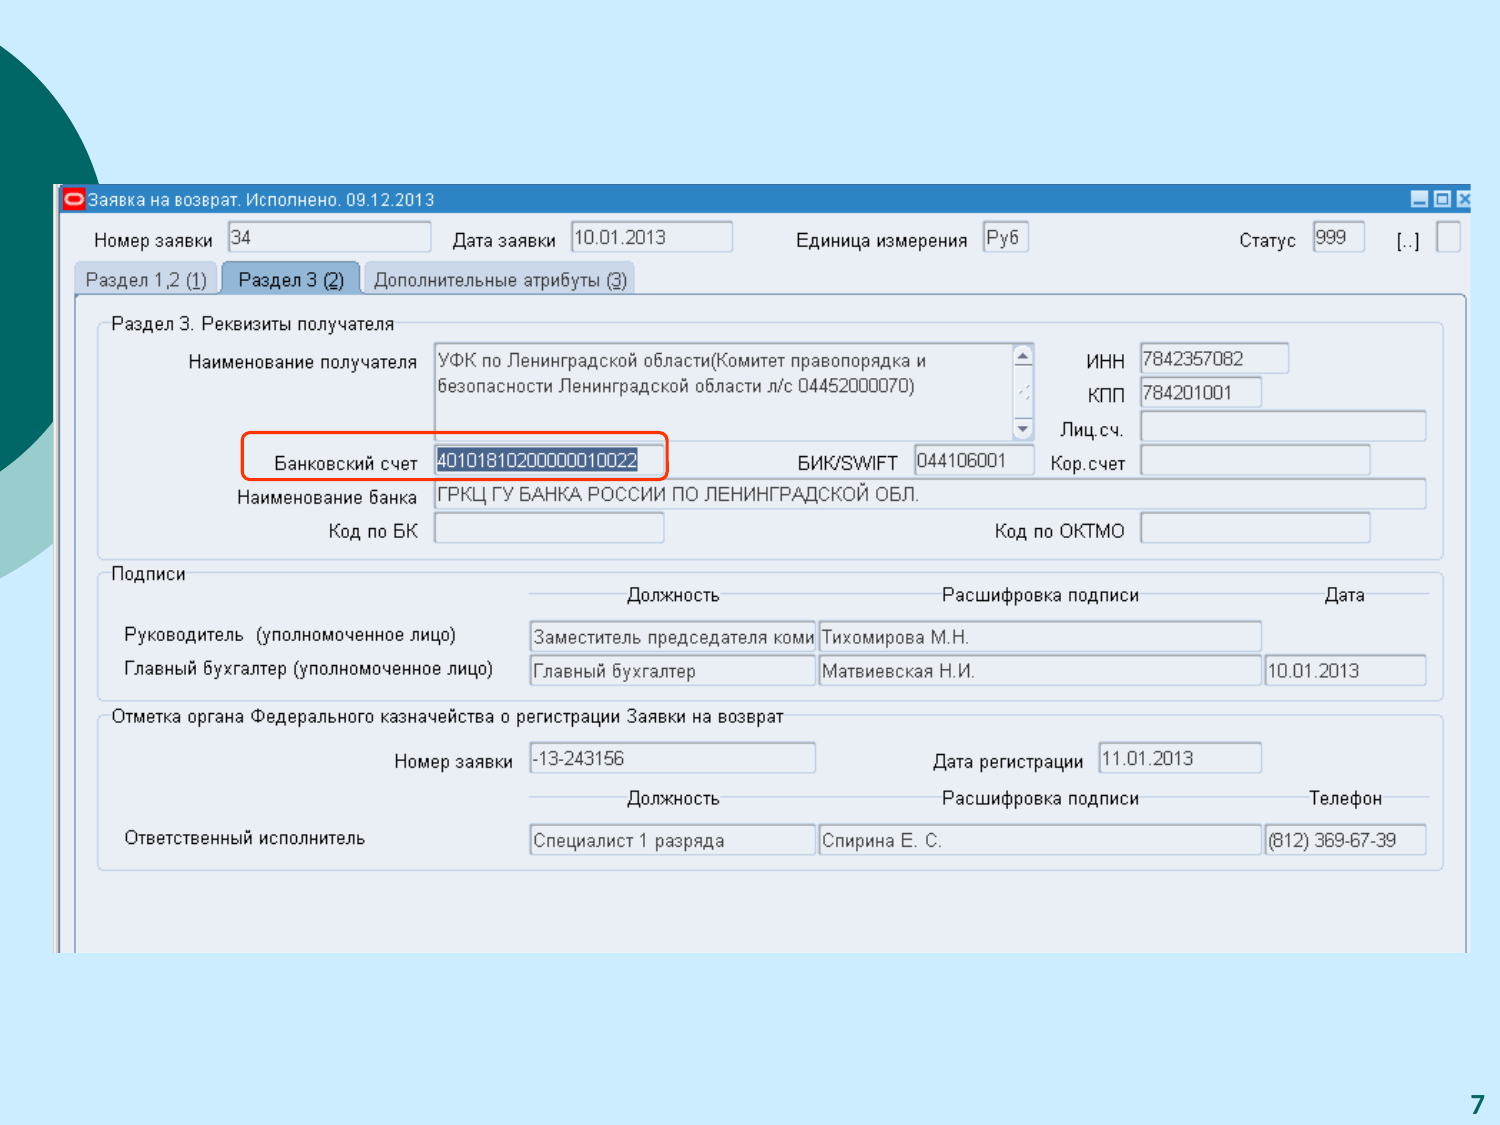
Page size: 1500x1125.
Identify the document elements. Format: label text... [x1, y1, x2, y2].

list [52, 184, 1471, 953]
text_box 7 [1453, 1081, 1500, 1125]
